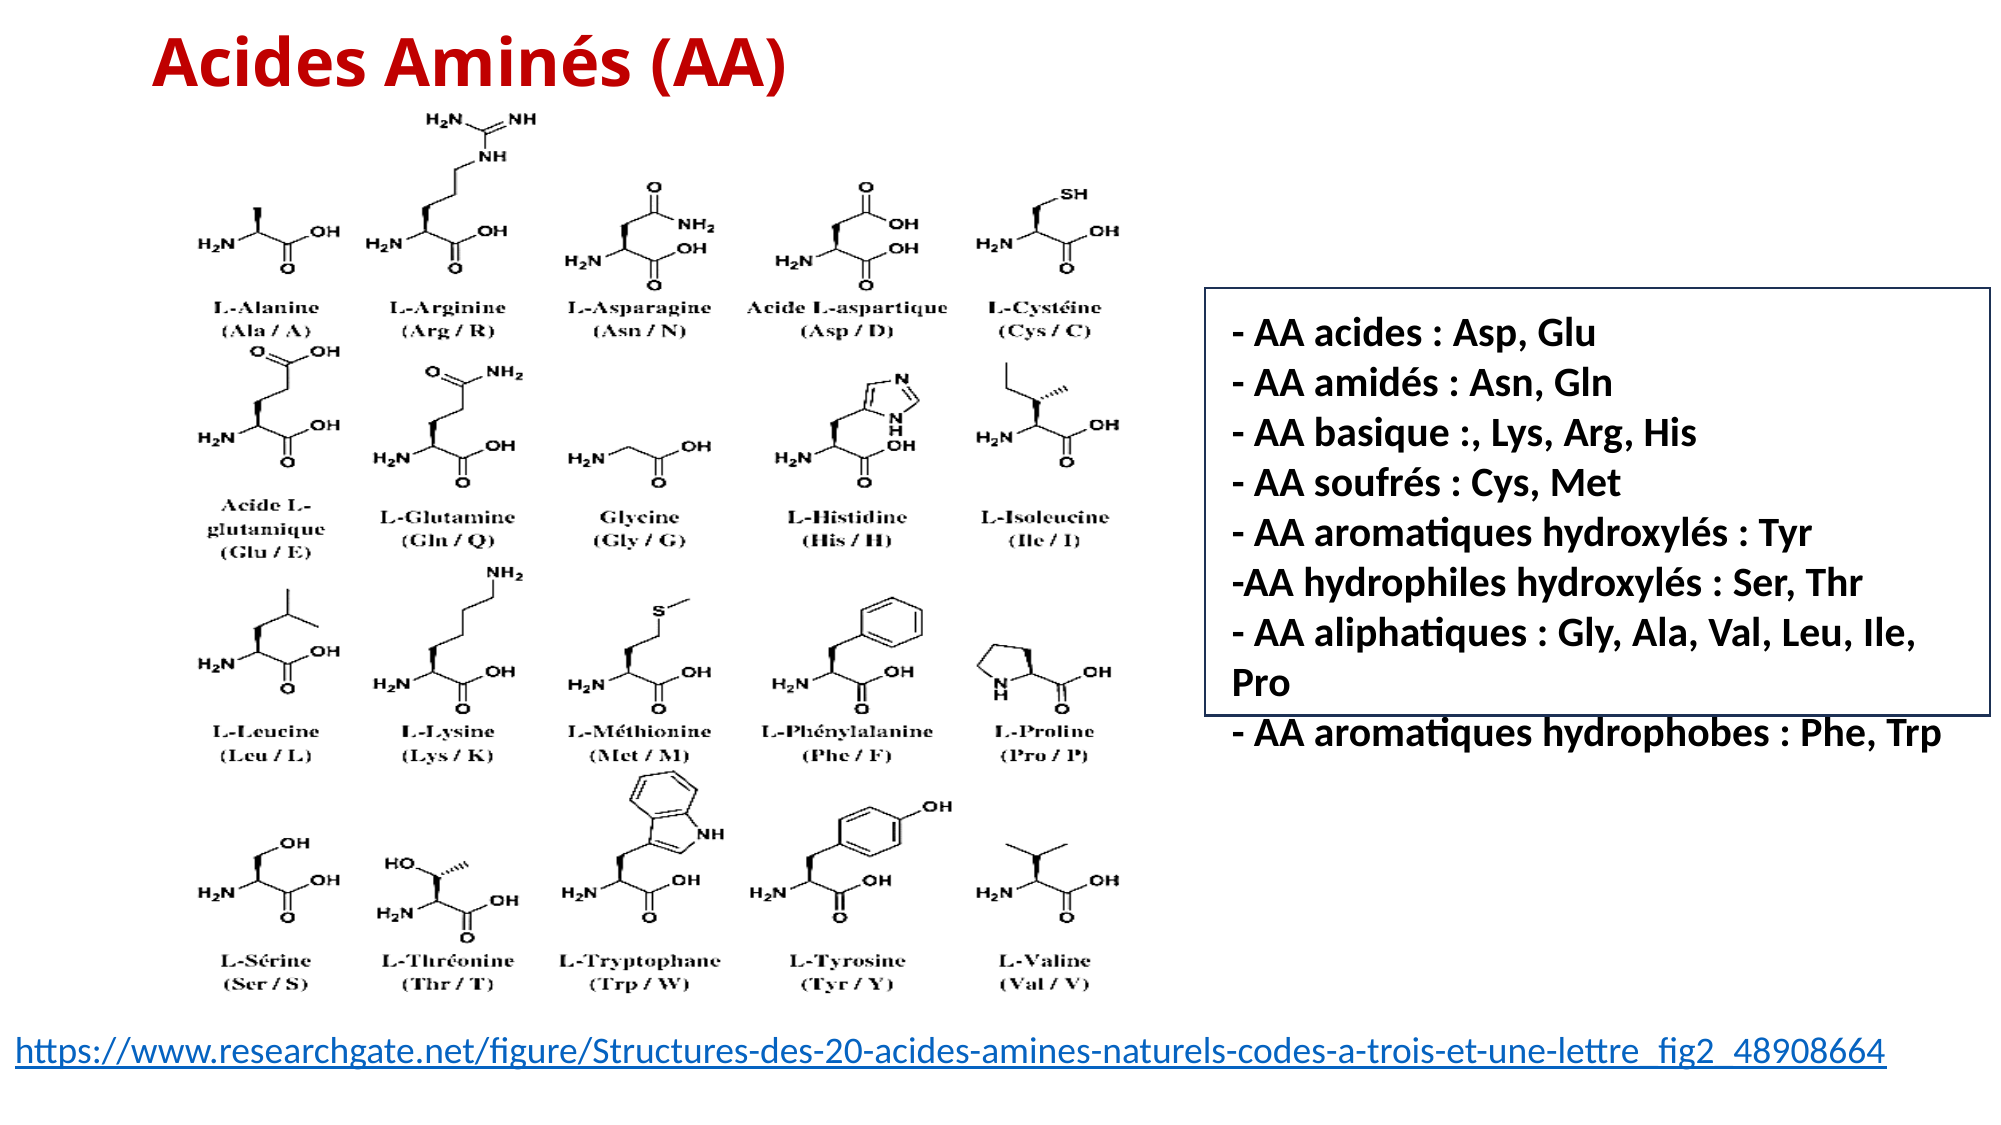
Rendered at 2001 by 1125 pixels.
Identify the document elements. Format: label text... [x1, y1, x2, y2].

text_box https://www.researchgate.net/figure/Structures-des-20-acides-amines-naturels-codes-a-trois-et-une-lettre_fig2_48908664 [0, 1018, 1929, 1124]
text_box [1355, 287, 1991, 717]
text_box - AA acides : Asp, Glu - AA amidés : Asn, Gln - AA basique :, Lys, Arg, His - AA soufrés : Cys, Met - AA aromatiques hydroxylés : Tyr -AA hydrophiles hydroxylés : Ser, Thr - AA aliphatiques : Gly, Ala, Val, Leu, Ile, Pro - AA aromatiques hydrophobes : Phe, Trp [1355, 297, 2000, 763]
picture [0, 111, 1355, 1038]
text_box Acides Aminés (AA) [137, 17, 1863, 112]
